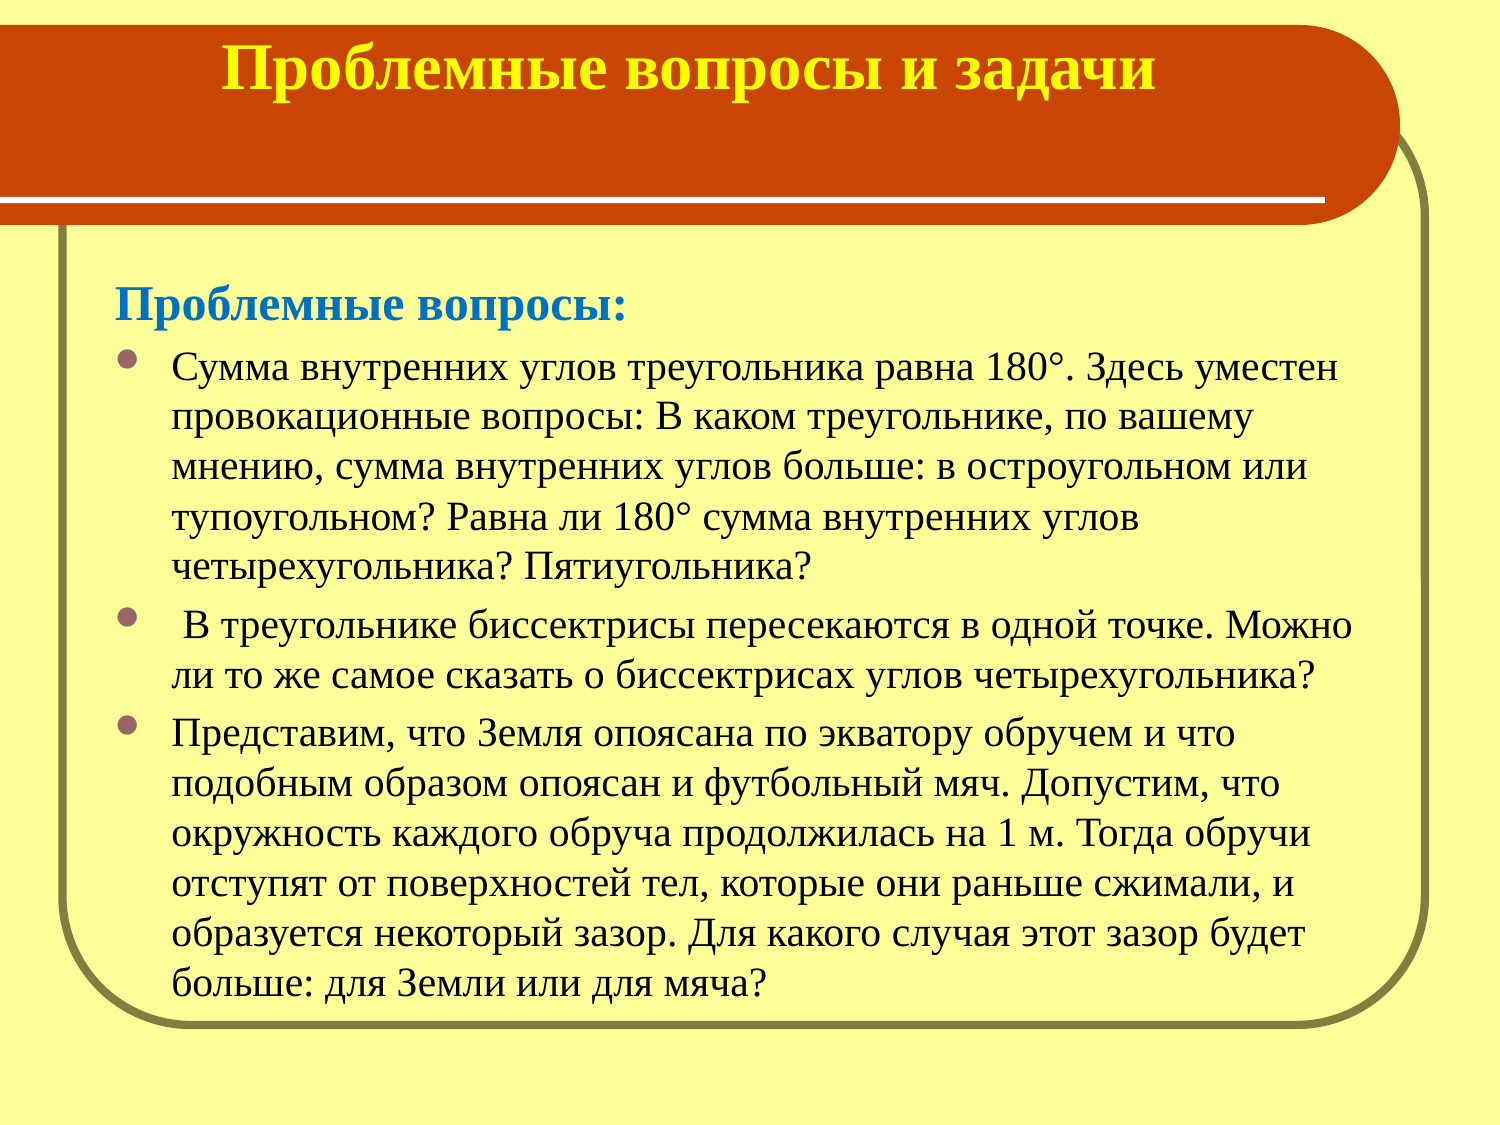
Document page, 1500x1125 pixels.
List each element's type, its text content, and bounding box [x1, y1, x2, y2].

title Проблемные вопросы и задачи [31, 87, 1348, 188]
list Проблемные вопросы: Сумма внутренних углов треугольника равна 180°. Здесь уместен провокационные вопросы: В каком треугольнике, по вашему мнению, сумма внутренних углов больше: в остроугольном или тупоугольном? Равна ли 180° сумма внутренних углов четырехугольника? Пятиугольника? В треугольнике биссектрисы пересекаются в одной точке. Можно ли то же самое сказать о биссектрисах углов четырехугольника? Представим, что Земля опоясана по экватору обручем и что подобным образом опоясан и футбольный мяч. Допустим, что окружность каждого обруча продолжилась на 1 м. Тогда обручи отступят от поверхностей тел, которые они раньше сжимали, и образуется некоторый зазор. Для какого случая этот зазор будет больше: для Земли или для мяча? [99, 262, 1401, 988]
